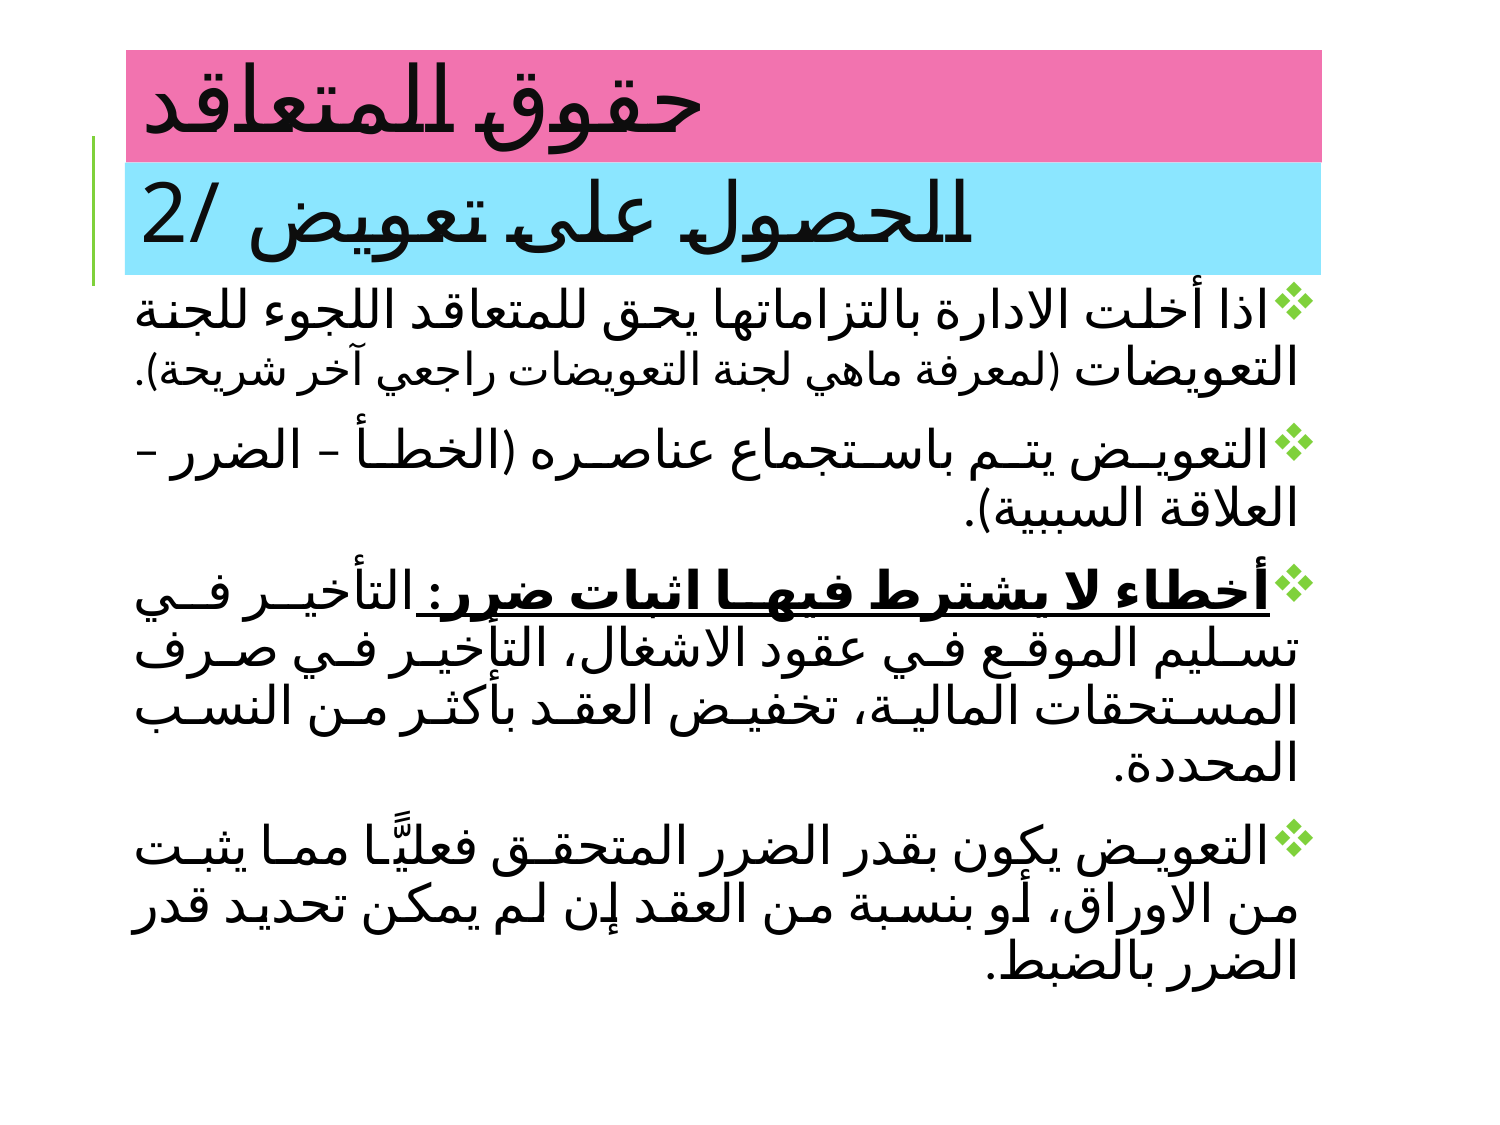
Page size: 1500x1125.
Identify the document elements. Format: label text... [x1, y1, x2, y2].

title حقوق المتعاقد [126, 50, 1322, 163]
text_box 2/ الحصول على تعويض [124, 162, 1321, 275]
list اذا أخلت الادارة بالتزاماتها يحق للمتعاقد اللجوء للجنة التعويضات (لمعرفة ماهي لجنة التعويضات راجعي آخر شريحة). التعويض يتم باستجماع عناصره (الخطأ – الضرر – العلاقة السببية). أخطاء لا يشترط فيها اثبات ضرر: التأخير في تسليم الموقع في عقود الاشغال، التأخير في صرف المستحقات المالية، تخفيض العقد بأكثر من النسب المحددة. التعويض يكون بقدر الضرر المتحقق فعليًّا مما يثبت من الاوراق، أو بنسبة من العقد إن لم يمكن تحديد قدر الضرر بالضبط. [126, 275, 1322, 1035]
